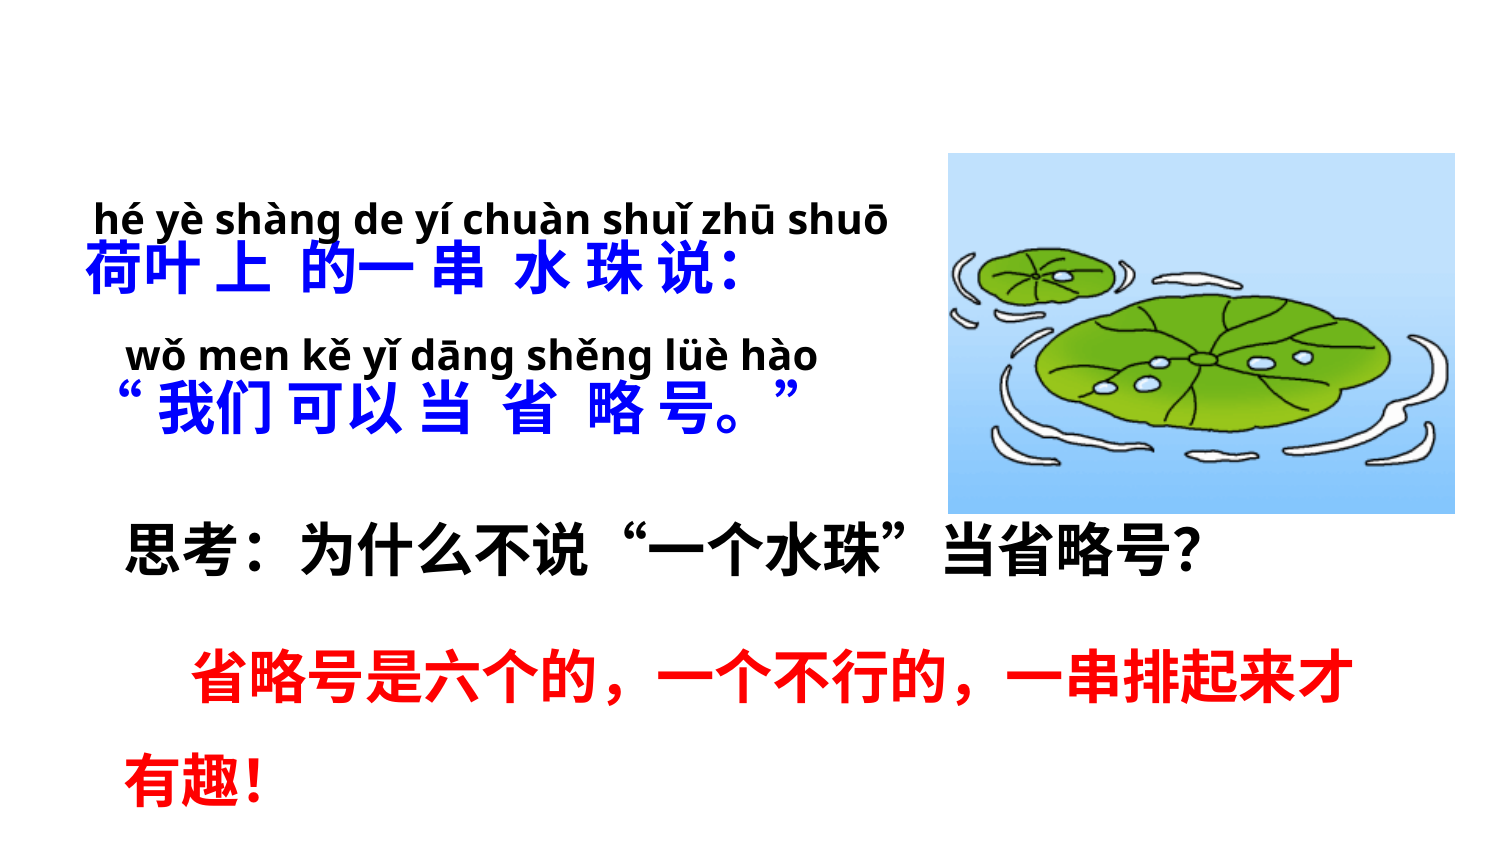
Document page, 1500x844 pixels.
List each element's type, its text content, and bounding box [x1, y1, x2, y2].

text_box 省略号是六个的，一个不行的，一串排起来才有趣！ [108, 597, 1399, 822]
picture [948, 153, 1455, 514]
text_box 思考：为什么不说“一个水珠”当省略号？ [108, 505, 1246, 590]
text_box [70, 100, 963, 431]
